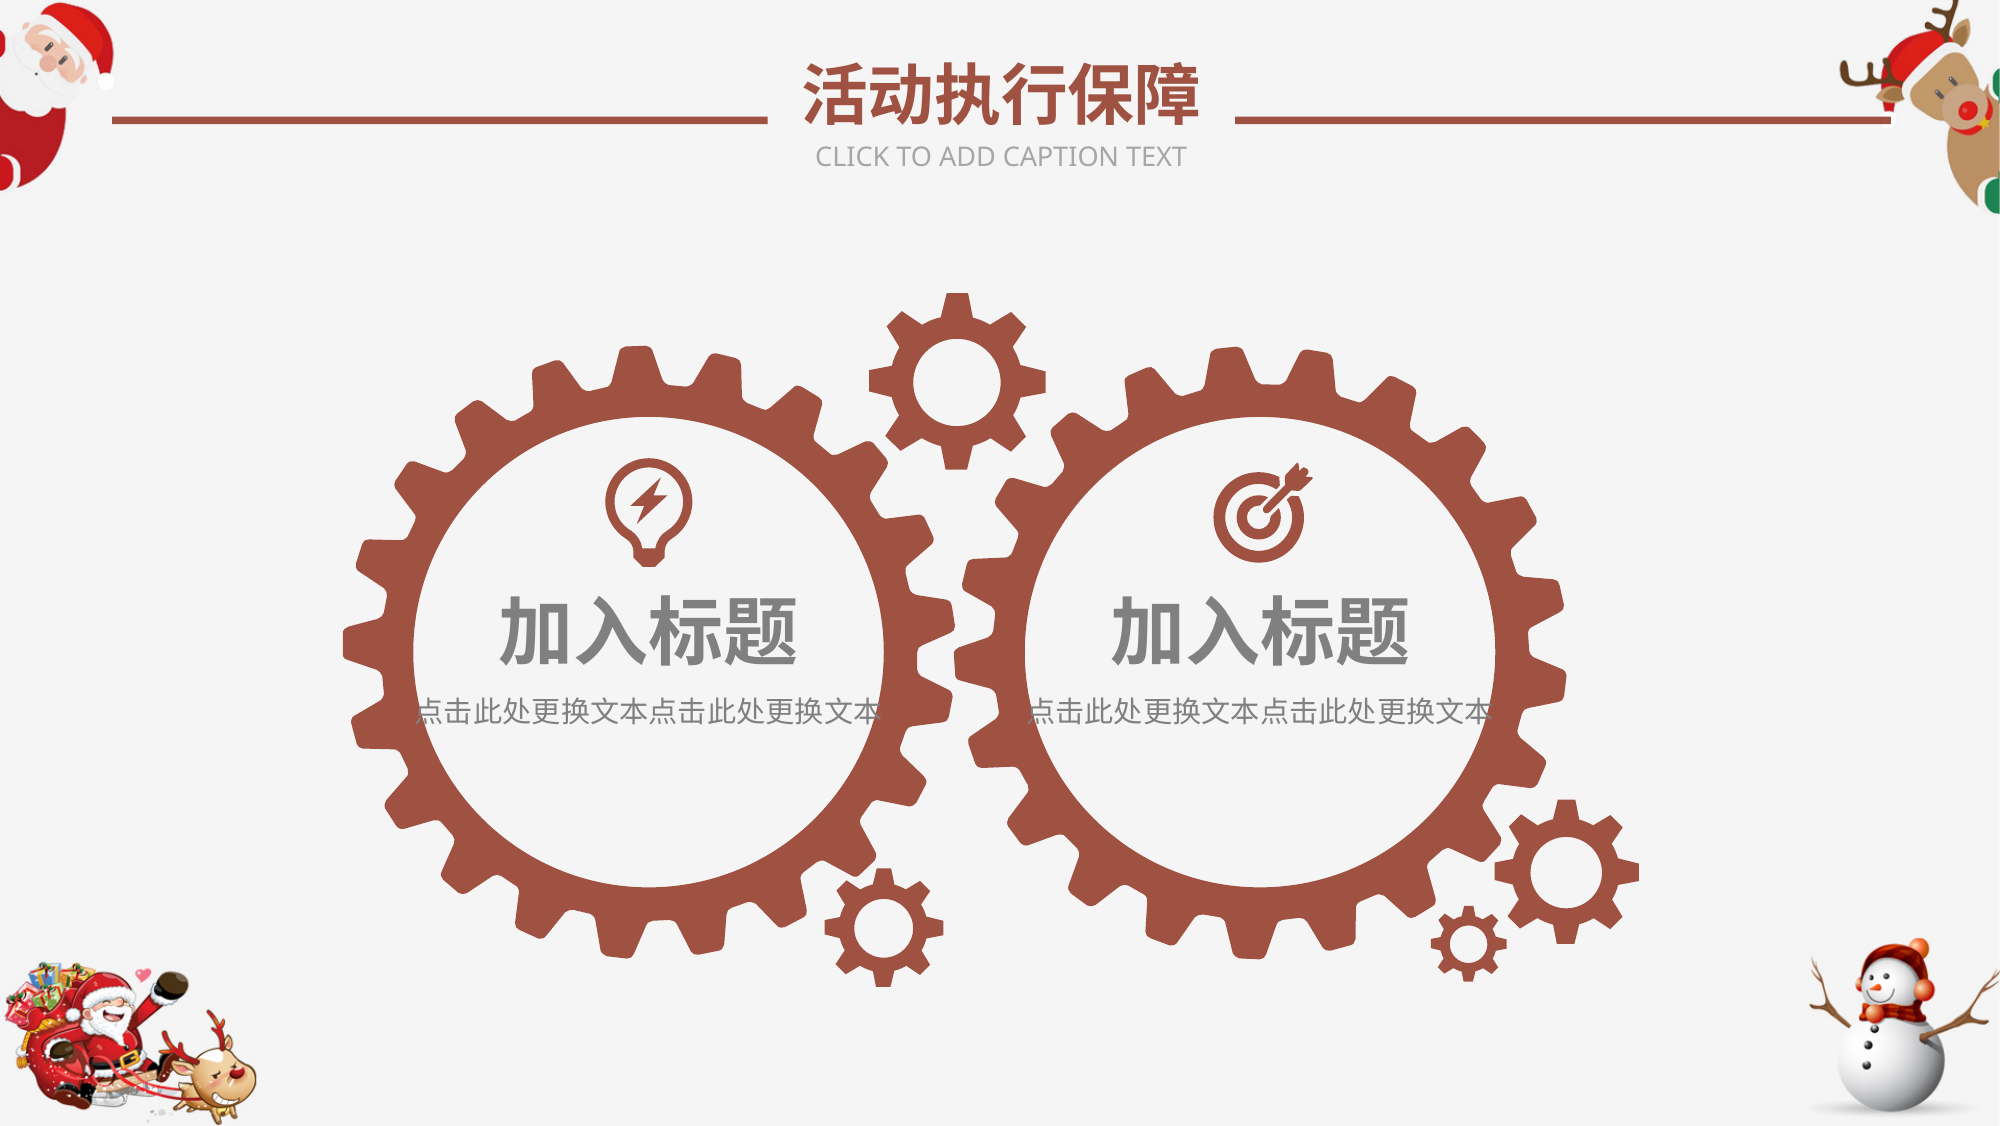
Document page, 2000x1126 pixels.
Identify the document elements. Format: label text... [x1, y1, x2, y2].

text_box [1213, 462, 1314, 563]
text_box [824, 868, 944, 987]
picture [0, 0, 2000, 1126]
text_box [1430, 905, 1507, 982]
text_box [869, 293, 1046, 470]
text_box 加入标题 [1083, 584, 1438, 675]
text_box 点击此处更换文本点击此处更换文本 [1013, 692, 1507, 728]
text_box 加入标题 [471, 584, 827, 675]
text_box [112, 52, 1891, 173]
text_box [952, 345, 1568, 961]
text_box 点击此处更换文本点击此处更换文本 [402, 692, 896, 728]
text_box [342, 345, 955, 959]
text_box [1494, 799, 1639, 944]
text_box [605, 458, 693, 567]
